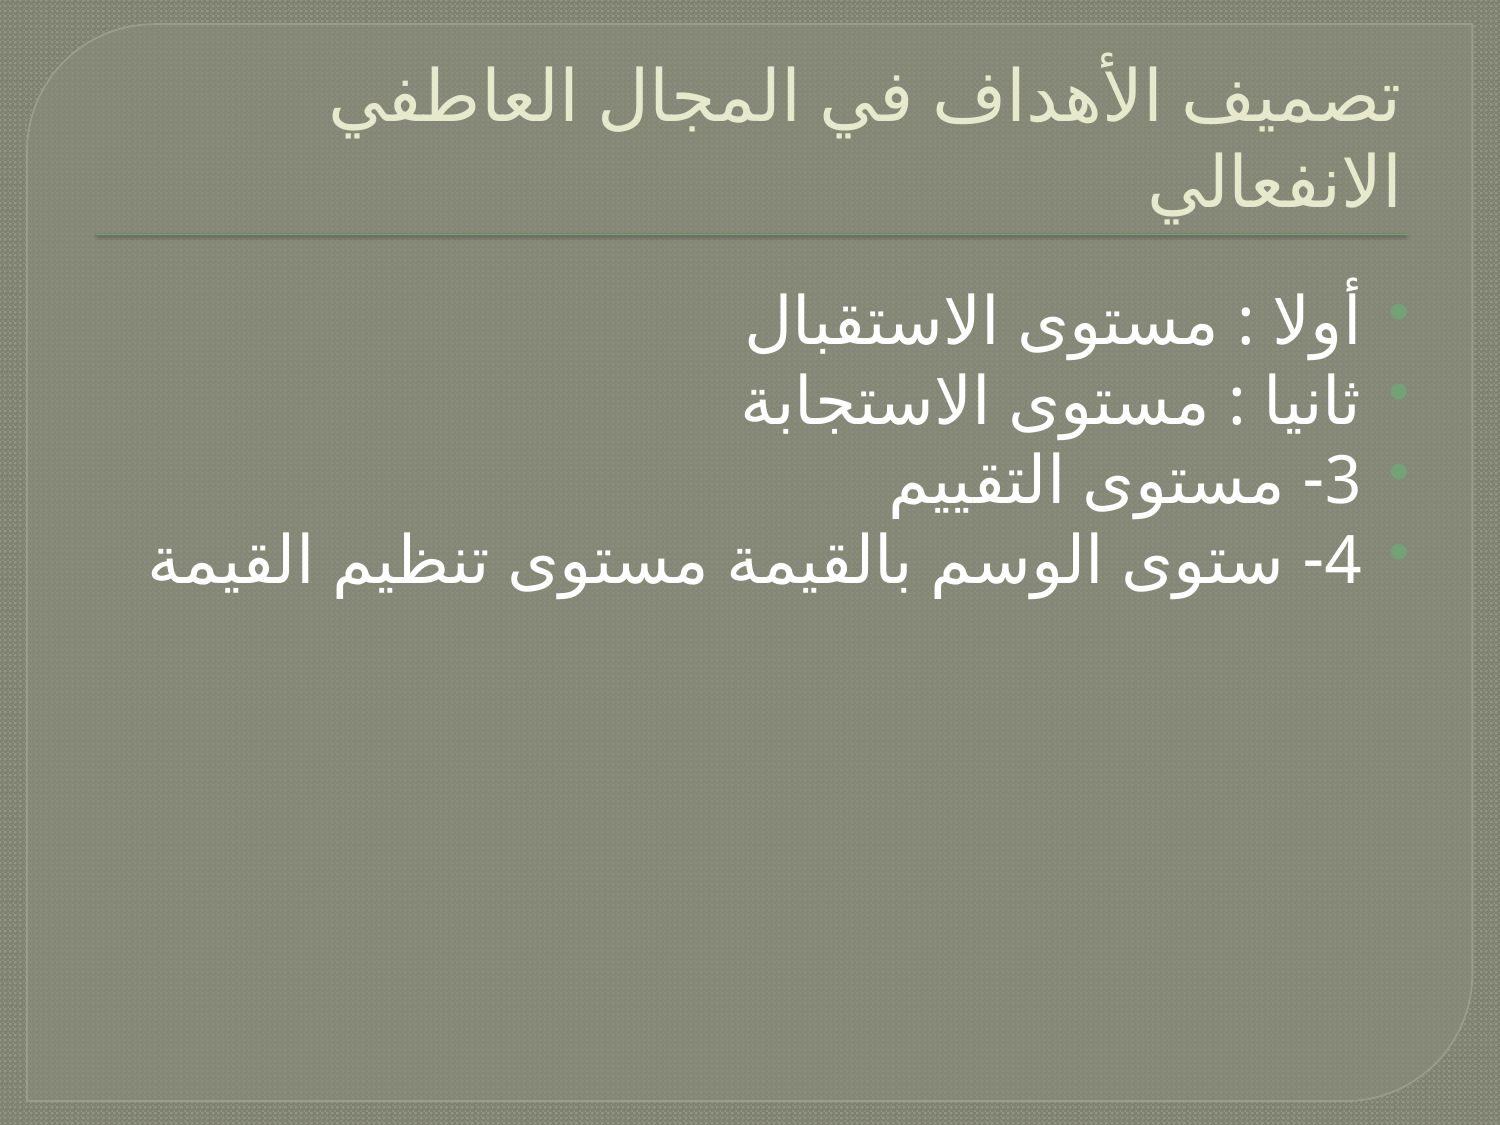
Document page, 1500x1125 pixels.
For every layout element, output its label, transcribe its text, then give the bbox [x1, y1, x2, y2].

title تصميف الأهداف في المجال العاطفي الانفعالي [75, 41, 1425, 230]
list أولا : مستوى الاستقبال ثانيا : مستوى الاستجابة 3- مستوى التقييم 4- ستوى الوسم بالقيمة مستوى تنظيم القيمة [75, 270, 1425, 1013]
